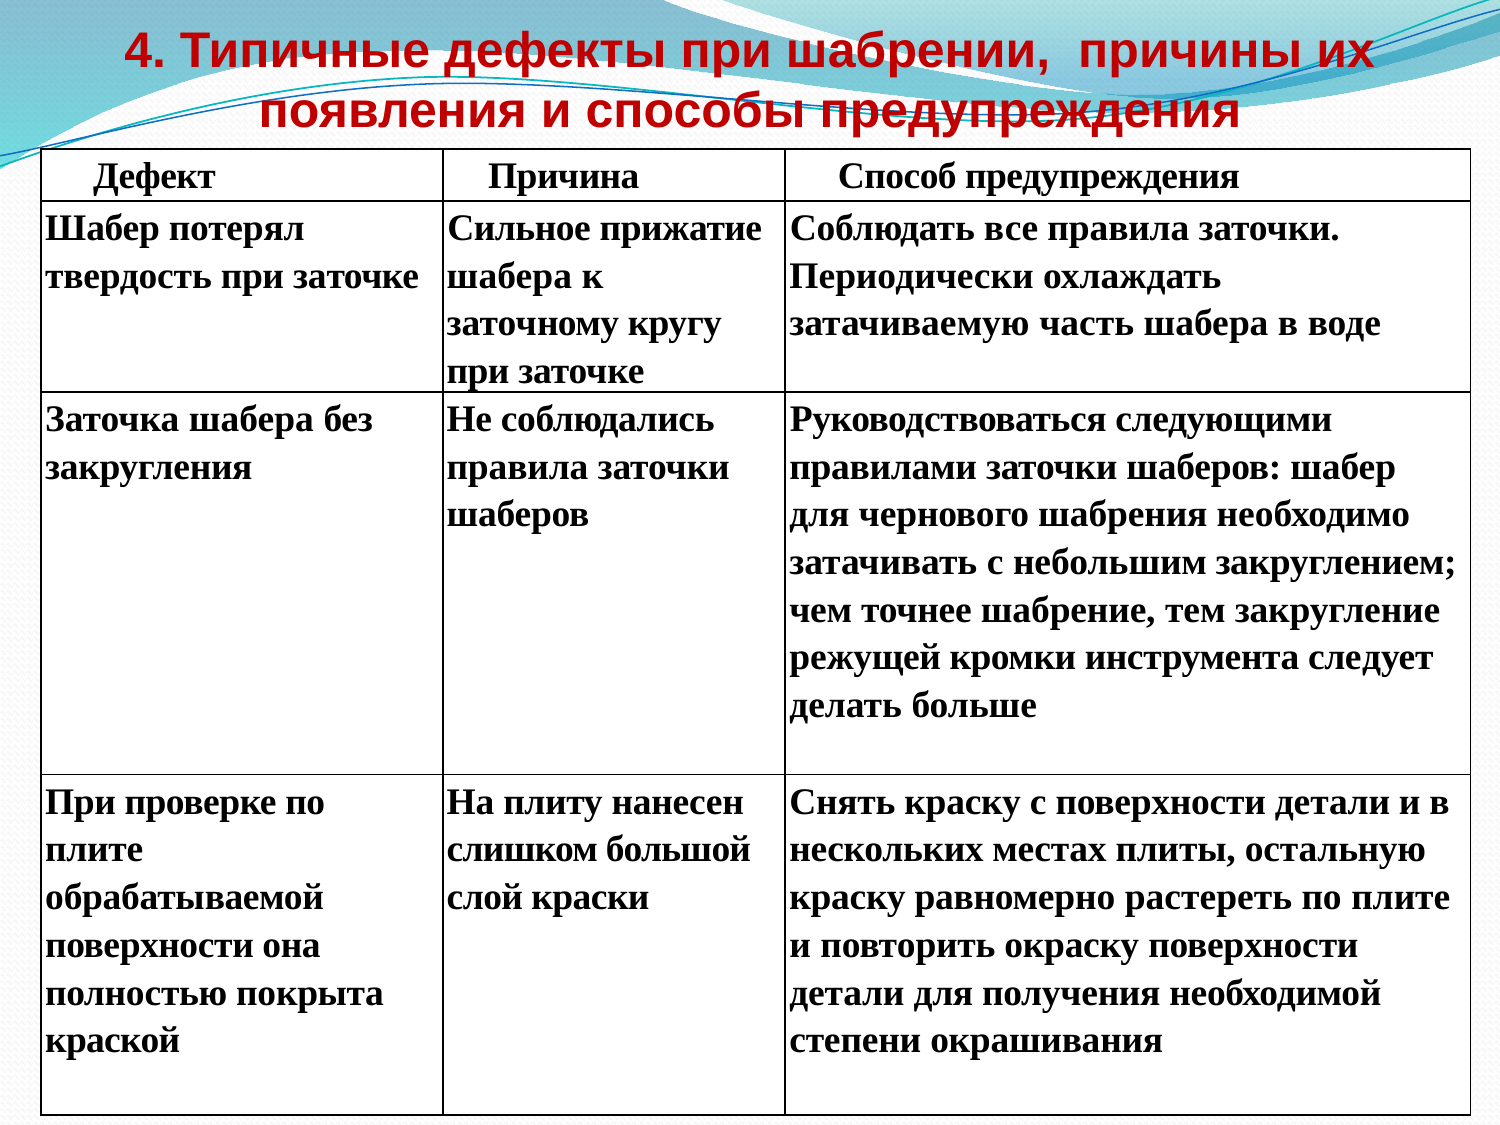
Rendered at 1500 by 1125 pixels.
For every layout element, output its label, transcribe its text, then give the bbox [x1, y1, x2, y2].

title 4. Типичные дефекты при шабрении, причины их появления и способы предупреждения [0, 0, 1500, 138]
table_header Причина [444, 150, 784, 200]
table_cell На плиту нанесен слишком большой слой краски [444, 775, 784, 1114]
table_cell Заточка шабера без закругления [42, 393, 442, 774]
table_cell Сильное прижатие шабера к заточному кругу при заточке [444, 202, 784, 391]
table_cell Соблюдать все правила заточки. Периодически охлаждать затачиваемую часть шабера в воде [786, 202, 1470, 391]
table_cell При проверке по плите обрабатываемой поверхности она полностью покрыта краской [42, 775, 442, 1114]
table_cell Шабер потерял твердость при заточке [42, 202, 442, 391]
table_header Дефект [42, 150, 442, 200]
table_cell Не соблюдались правила заточки шаберов [444, 393, 784, 774]
table_cell Снять краску с поверхности детали и в нескольких местах плиты, остальную краску равномерно растереть по плите и повторить окраску поверхности детали для получения необходимой степени окрашивания [786, 775, 1470, 1114]
table_cell Руководствоваться следующими правилами заточки шаберов: шабер для чернового шабрения необходимо затачивать с небольшим закруглением; чем точнее шабрение, тем закругление режущей кромки инструмента следует делать больше [786, 393, 1470, 774]
table_header Способ предупреждения [786, 150, 1470, 200]
